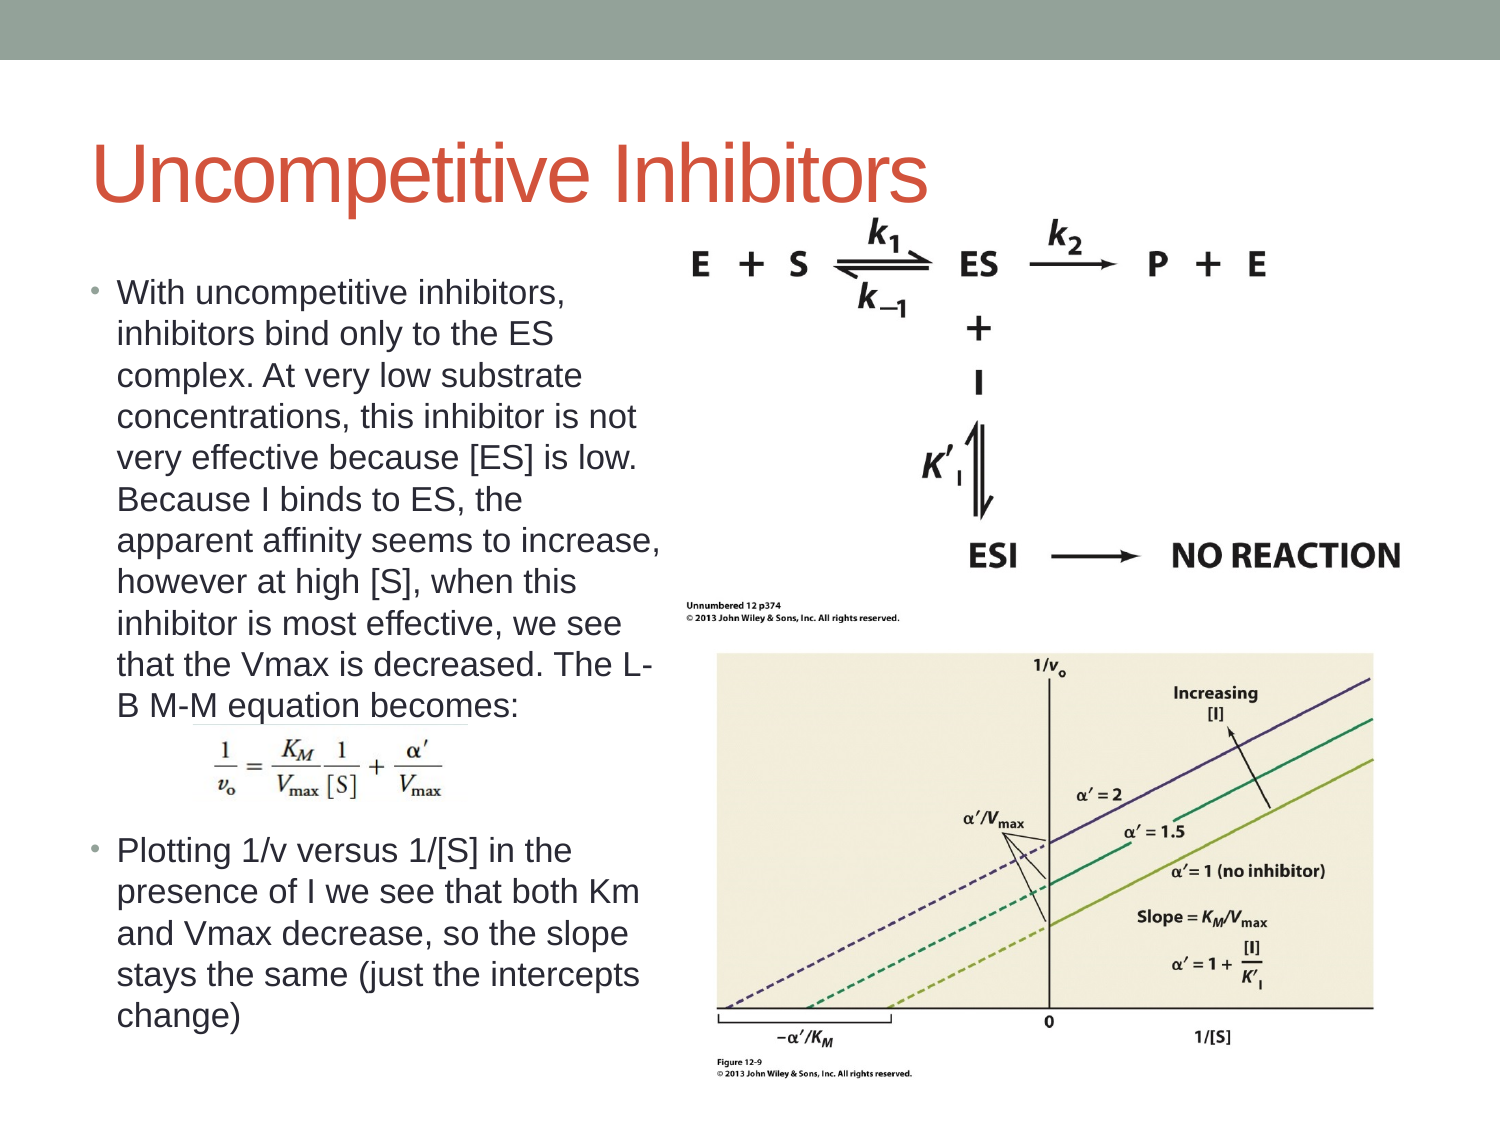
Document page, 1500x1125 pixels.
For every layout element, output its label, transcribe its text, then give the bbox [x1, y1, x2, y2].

list With uncompetitive inhibitors, inhibitors bind only to the ES complex. At very low substrate concentrations, this inhibitor is not very effective because [ES] is low. Because I binds to ES, the apparent affinity seems to increase, however at high [S], when this inhibitor is most effective, we see that the Vmax is decreased. The L-B M-M equation becomes: Plotting 1/v versus 1/[S] in the presence of I we see that both Km and Vmax decrease, so the slope stays the same (just the intercepts change) [75, 262, 683, 1063]
picture [682, 212, 1408, 626]
picture [192, 723, 469, 802]
title Uncompetitive Inhibitors [75, 87, 1425, 250]
picture [713, 649, 1377, 1080]
